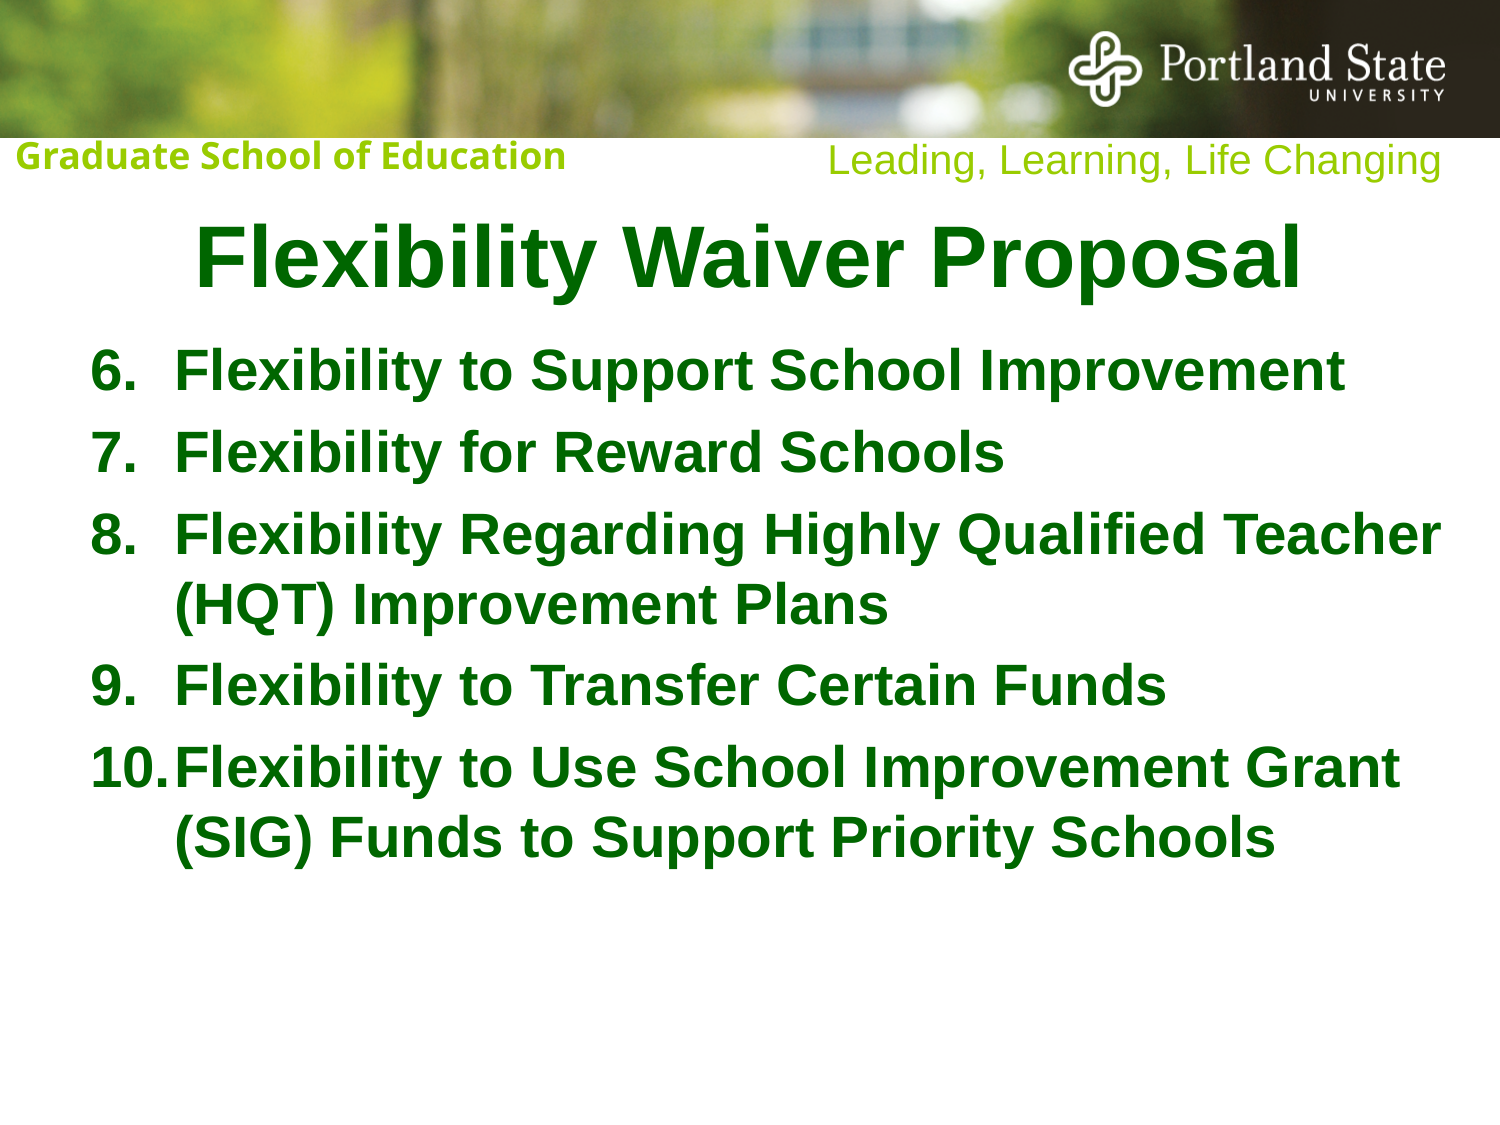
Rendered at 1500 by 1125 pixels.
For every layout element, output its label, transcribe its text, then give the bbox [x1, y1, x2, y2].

list Flexibility to Support School Improvement Flexibility for Reward Schools Flexibility Regarding Highly Qualified Teacher (HQT) Improvement Plans Flexibility to Transfer Certain Funds Flexibility to Use School Improvement Grant (SIG) Funds to Support Priority Schools [74, 324, 1463, 892]
title Flexibility Waiver Proposal [0, 203, 1500, 314]
